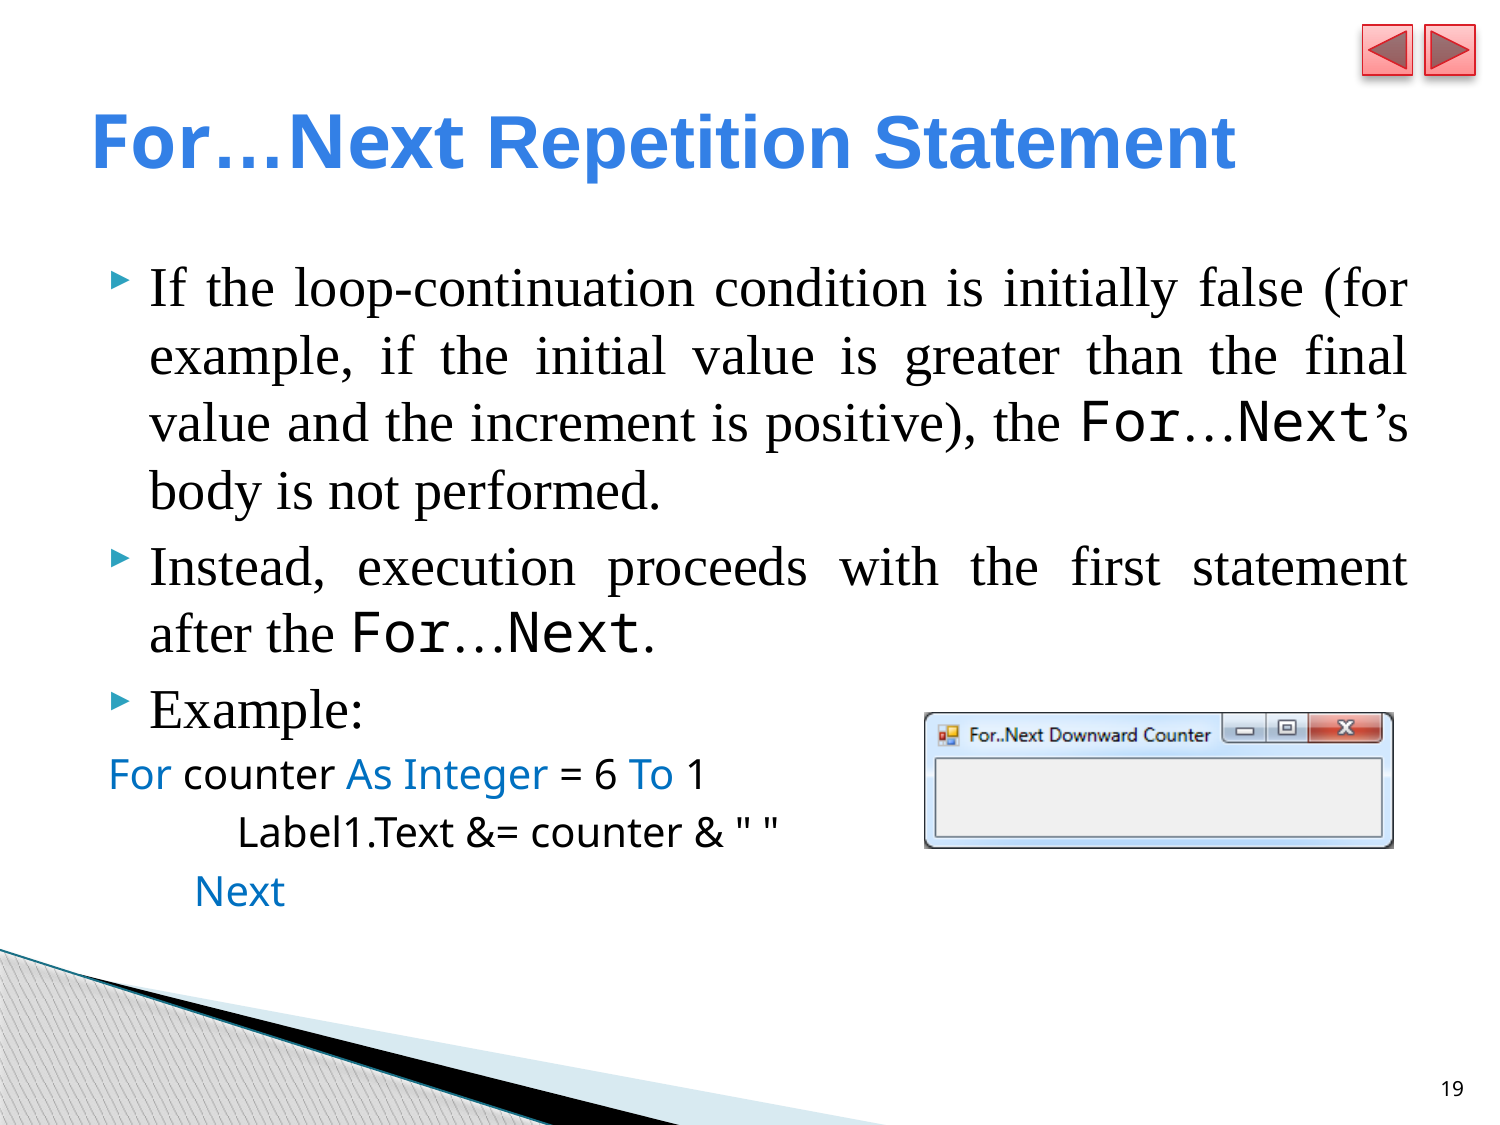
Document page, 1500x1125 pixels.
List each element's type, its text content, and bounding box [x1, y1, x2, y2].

title For…Next Repetition Statement [75, 45, 1425, 233]
slide_number 19 [1418, 1051, 1479, 1112]
list If the loop-continuation condition is initially false (for example, if the initial value is greater than the final value and the increment is positive), the For…Next’s body is not performed. Instead, execution proceeds with the first statement after the For…Next. Example: For counter As Integer = 6 To 1 Label1.Text &= counter & " " Next [74, 242, 1426, 986]
picture [924, 712, 1394, 849]
